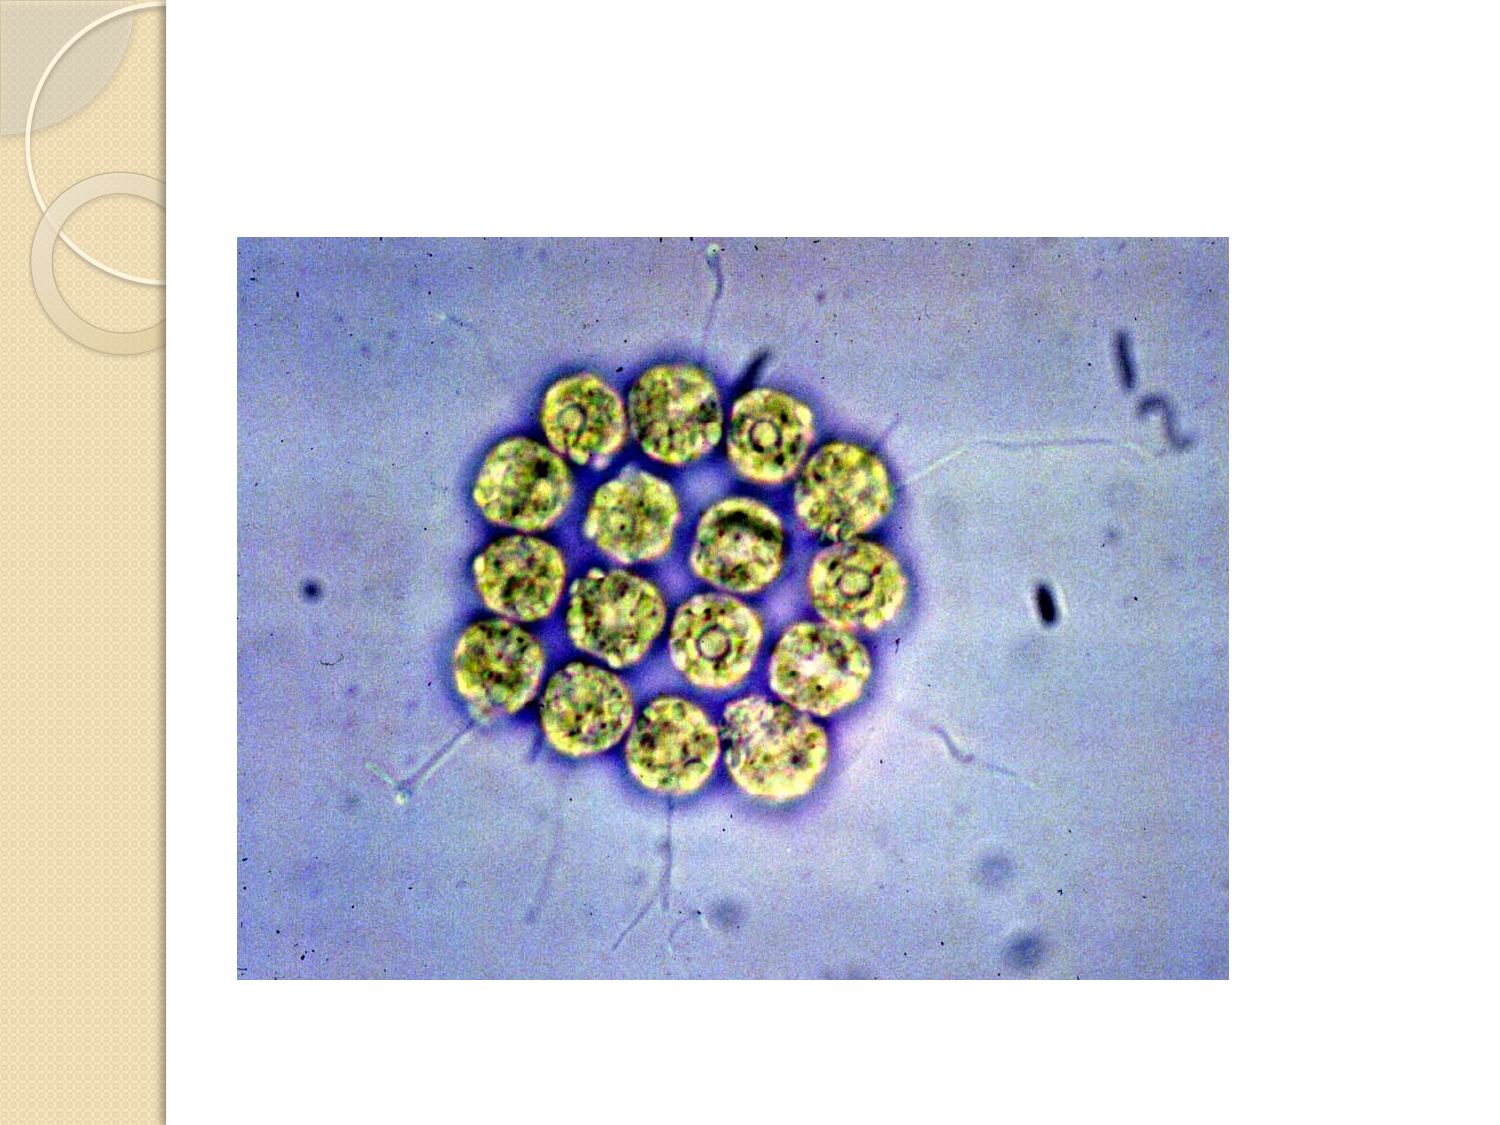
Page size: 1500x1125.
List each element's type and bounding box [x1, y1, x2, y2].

list [237, 237, 1229, 981]
